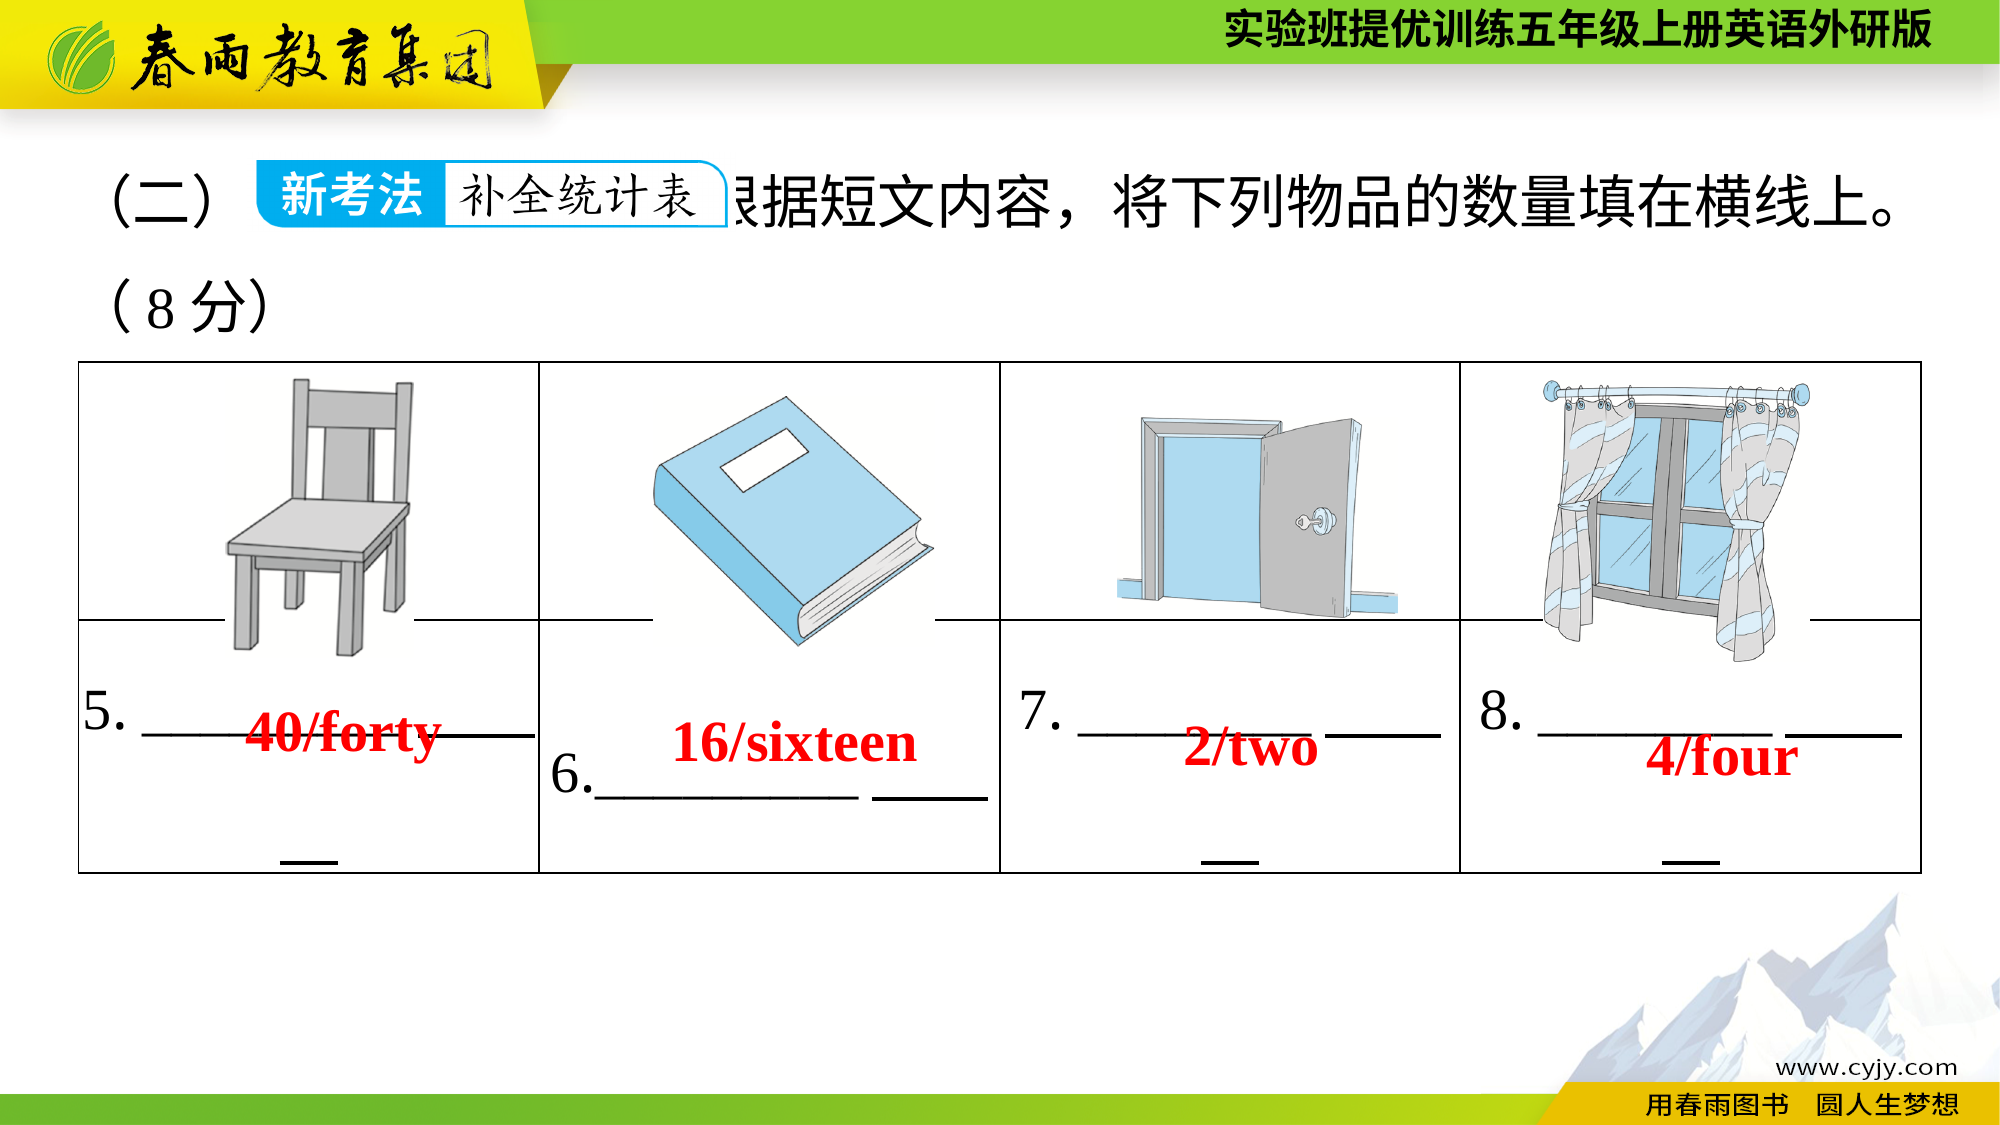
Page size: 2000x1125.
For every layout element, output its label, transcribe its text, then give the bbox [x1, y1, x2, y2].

table_header [1001, 363, 1459, 619]
text_box 2/two [1168, 700, 1335, 785]
text_box 40/forty [230, 686, 459, 771]
picture [0, 0, 2000, 1125]
table_cell 6._________ [540, 621, 999, 872]
table_header [79, 363, 538, 619]
table_cell 5. _________ [79, 621, 538, 872]
table_header [1461, 363, 1920, 619]
text_box 4/four [1631, 675, 1814, 795]
list （二） 根据短文内容，将下列物品的数量填在横线上。（8分） [59, 122, 1944, 350]
table_cell 8. ________ [1461, 621, 1920, 872]
table_cell 7. ________ [1001, 621, 1459, 872]
text_box 16/sixteen [656, 696, 933, 781]
table_header [540, 363, 999, 619]
